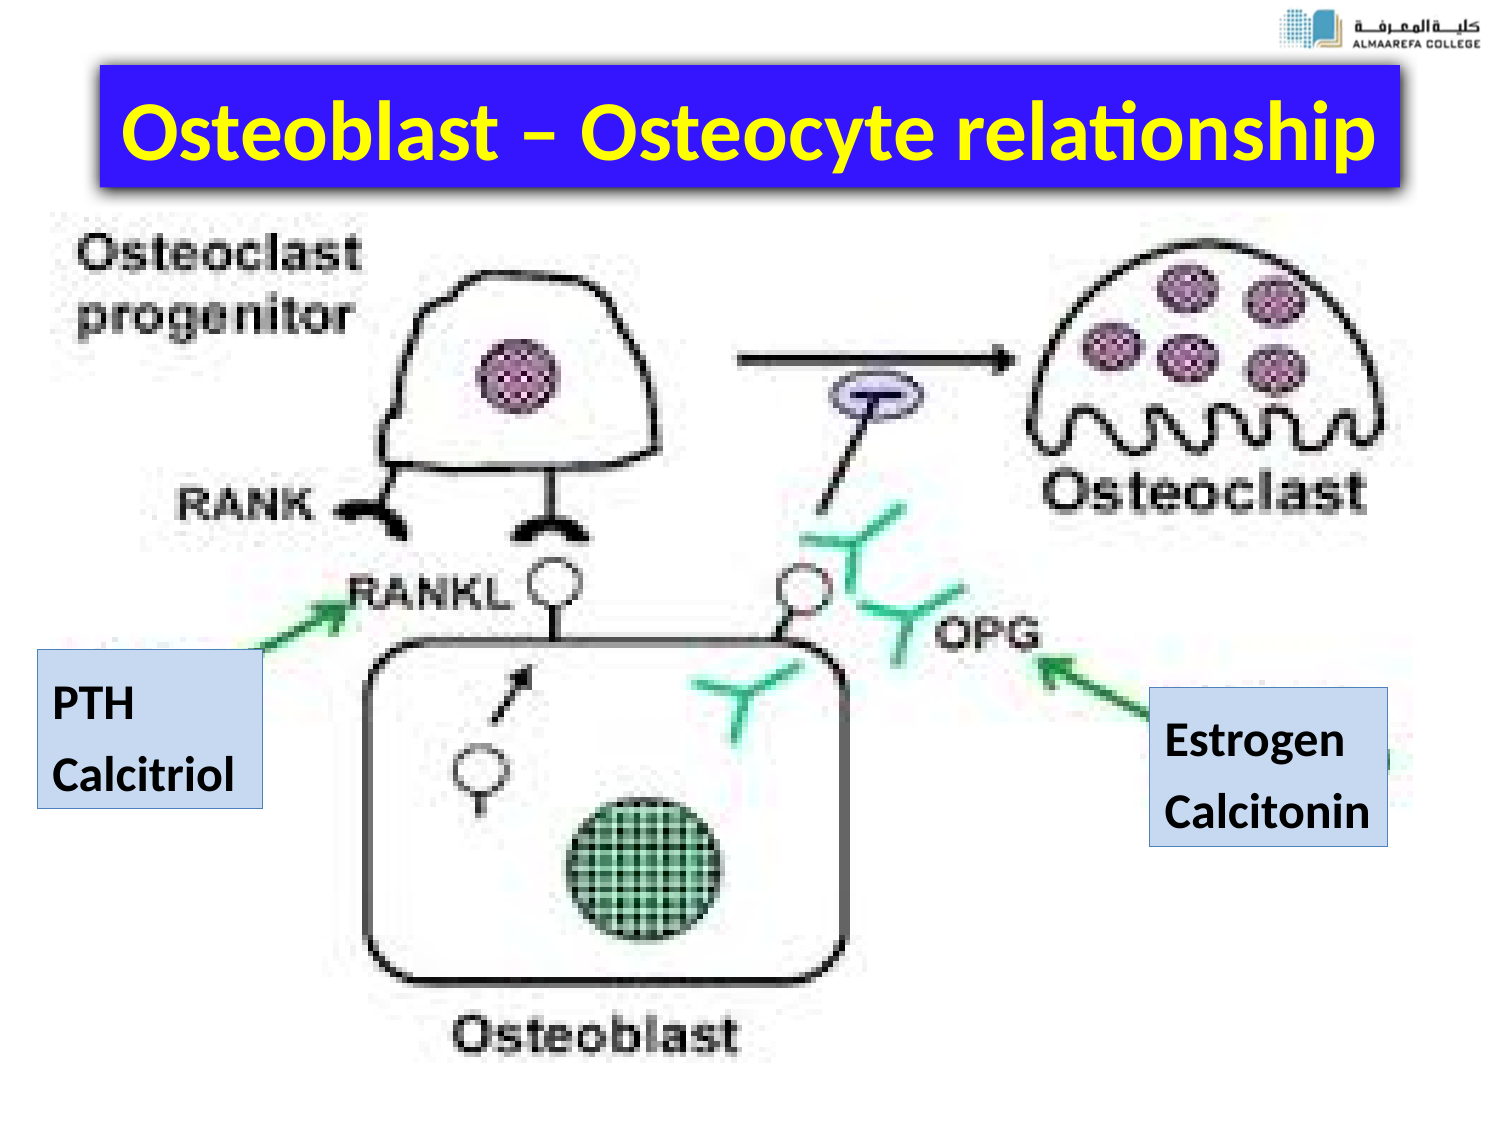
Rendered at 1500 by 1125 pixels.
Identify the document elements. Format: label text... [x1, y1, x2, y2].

picture [49, 212, 1413, 1063]
text_box PTH Calcitriol [37, 649, 44, 809]
picture [1275, 0, 1485, 65]
title Osteoblast – Osteocyte relationship [99, 65, 1400, 188]
